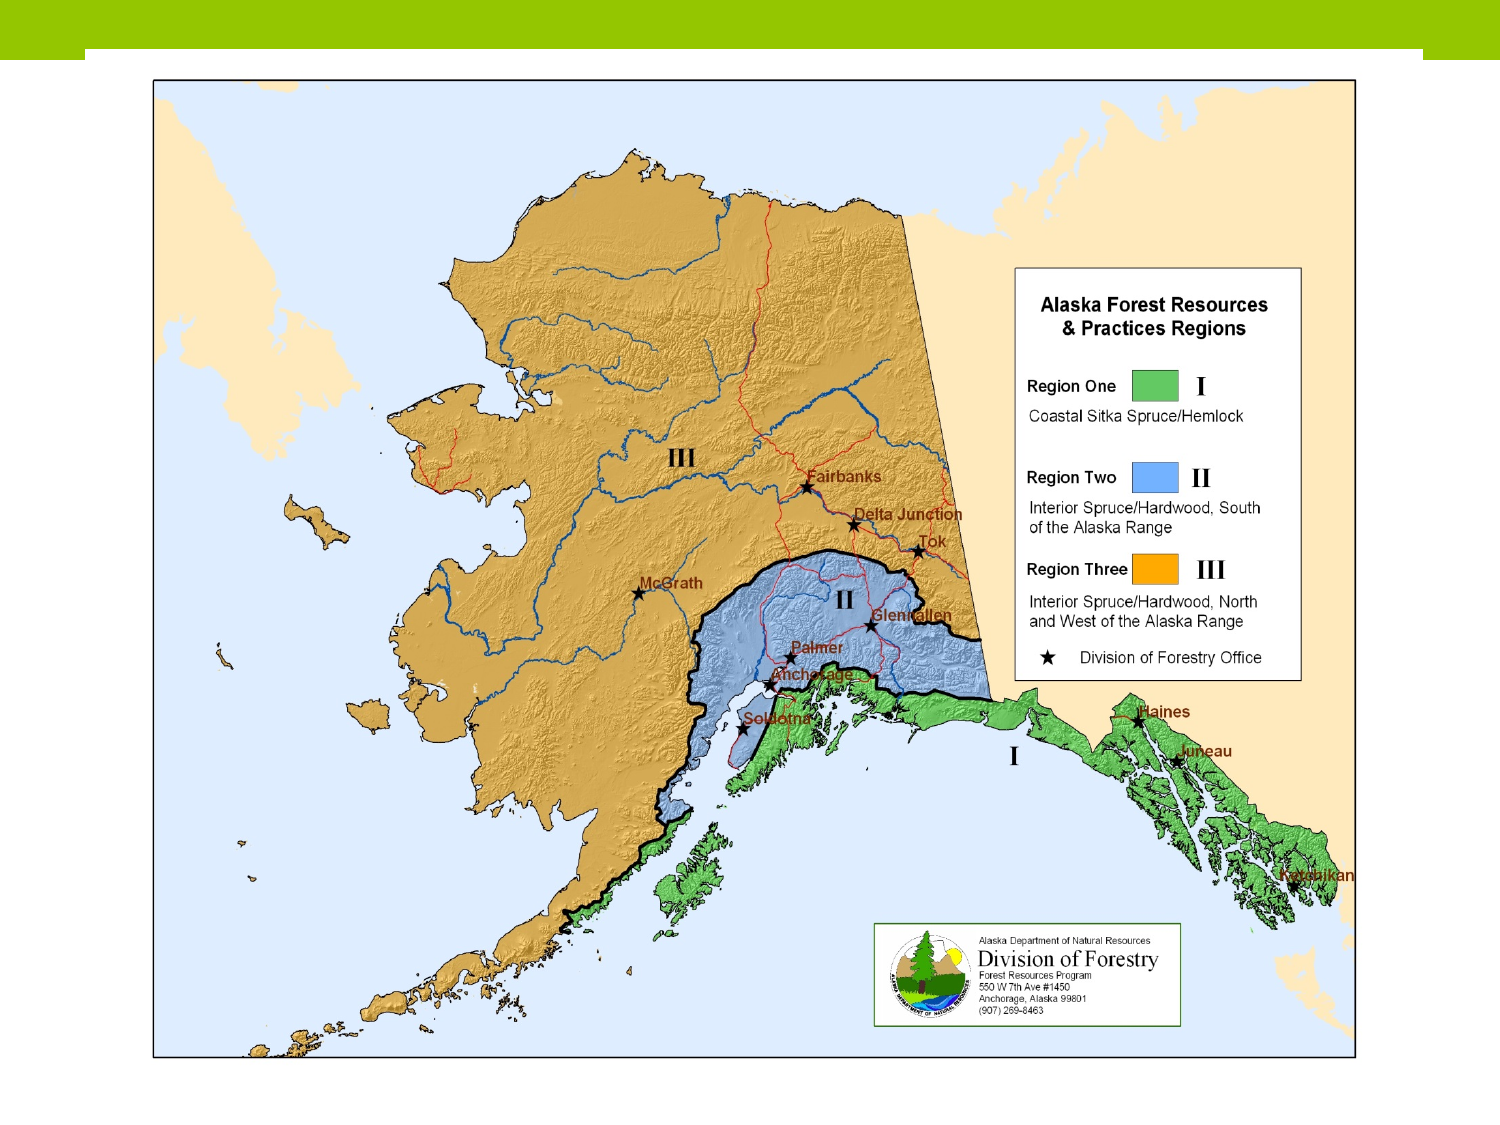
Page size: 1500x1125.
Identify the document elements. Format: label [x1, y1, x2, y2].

picture [85, 49, 1423, 1088]
